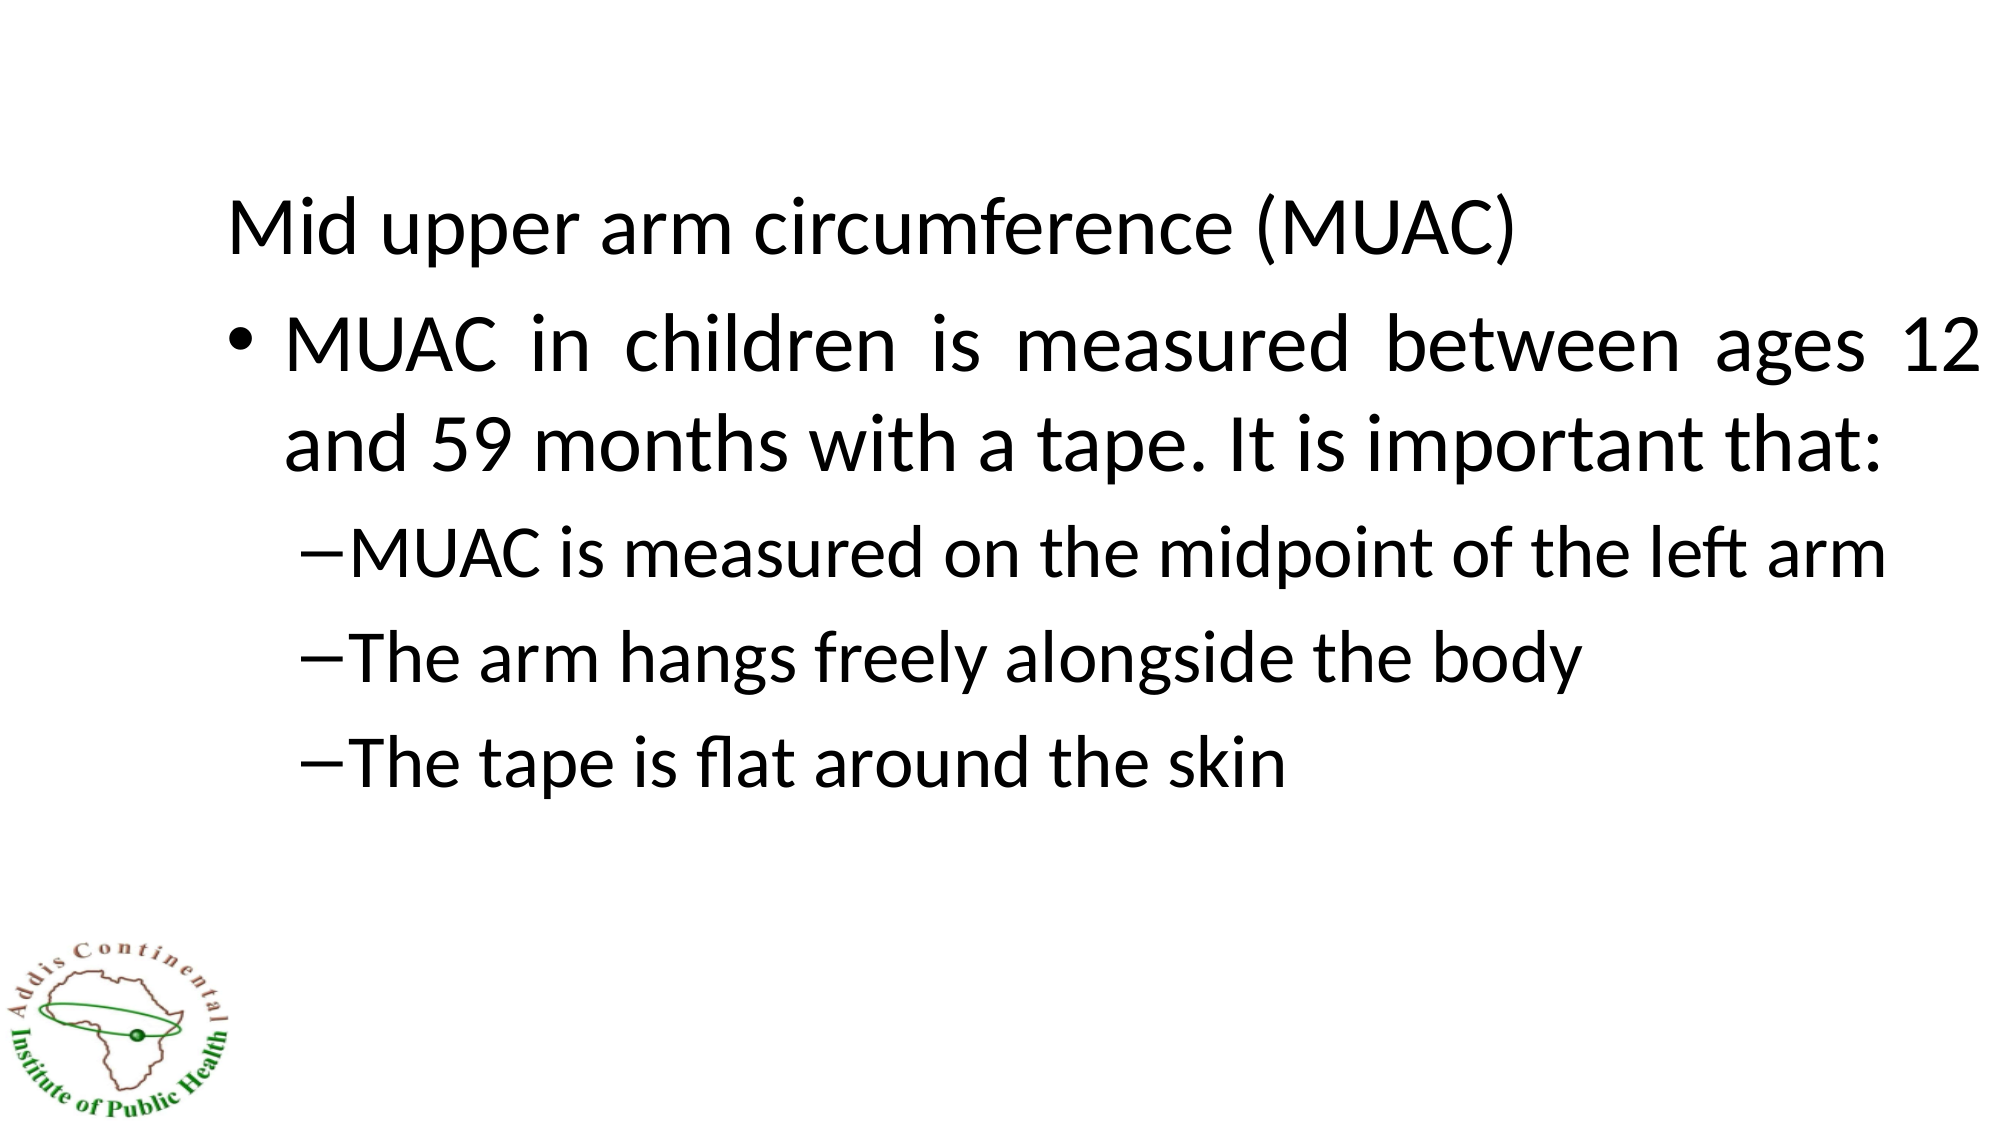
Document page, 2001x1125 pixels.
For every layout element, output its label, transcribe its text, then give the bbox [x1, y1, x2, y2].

list Mid upper arm circumference (MUAC) MUAC in children is measured between ages 12 and 59 months with a tape. It is important that: MUAC is measured on the midpoint of the left arm The arm hangs freely alongside the body The tape is flat around the skin [211, 46, 2000, 1005]
picture [0, 940, 236, 1125]
